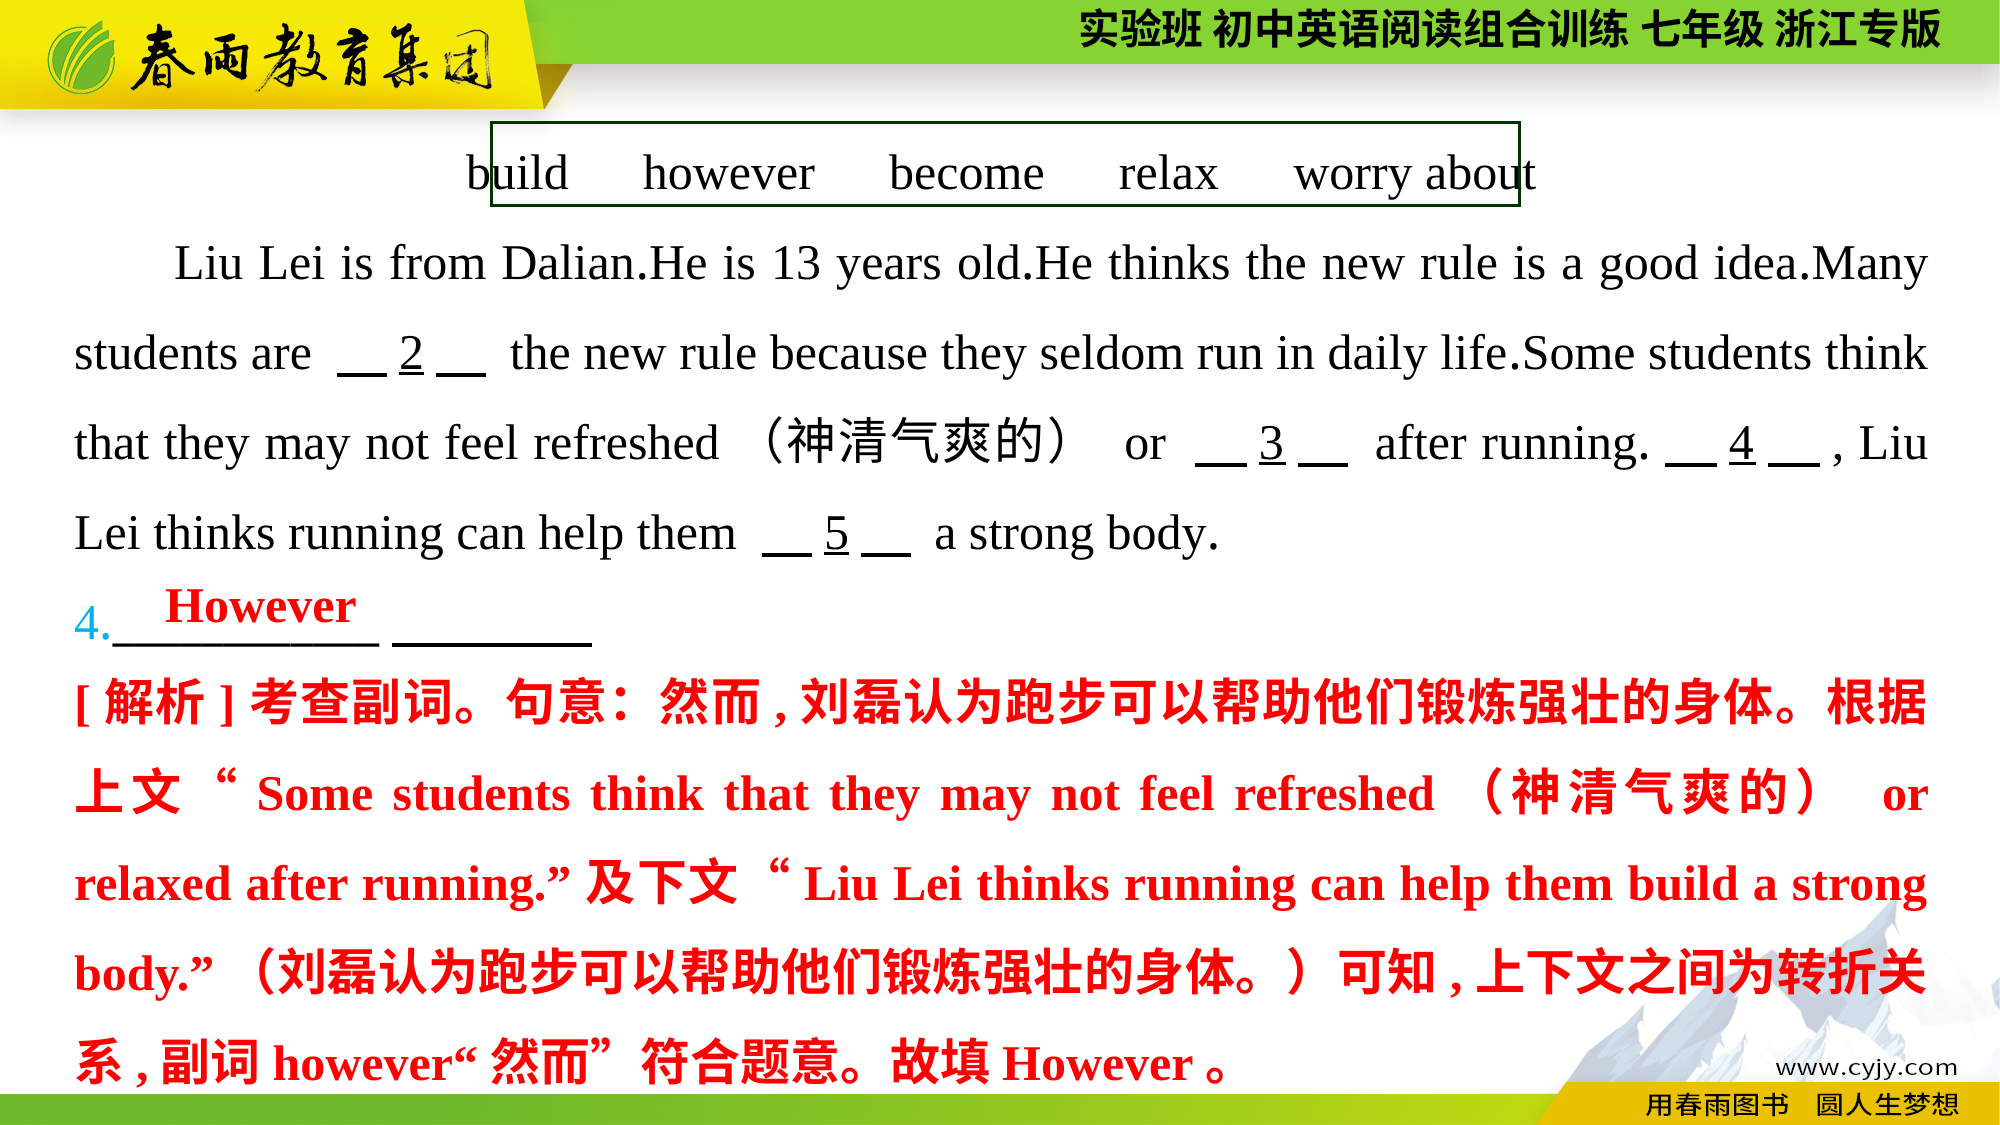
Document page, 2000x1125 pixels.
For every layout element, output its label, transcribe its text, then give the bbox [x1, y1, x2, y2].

text_box [491, 122, 1520, 206]
text_box However [150, 565, 372, 633]
picture [0, 0, 2000, 1125]
text_box [解析]考查副词。句意：然而,刘磊认为跑步可以帮助他们锻炼强壮的身体。根据上文“Some students think that they may not feel refreshed（神清气爽的） or relaxed after running.”及下文“Liu Lei thinks running can help them build a strong body.”（刘磊认为跑步可以帮助他们锻炼强壮的身体。）可知,上下文之间为转折关系,副词however“然而”符合题意。故填However。 [59, 633, 1944, 1099]
list build however become relax worry about Liu Lei is from Dalian.He is 13 years old.He thinks the new rule is a good idea.Many students are 2 the new rule because they seldom run in daily life.Some students think that they may not feel refreshed（神清气爽的） or 3 after running. 4 , Liu Lei thinks running can help them 5 a strong body. 4.____________ [59, 101, 1944, 633]
